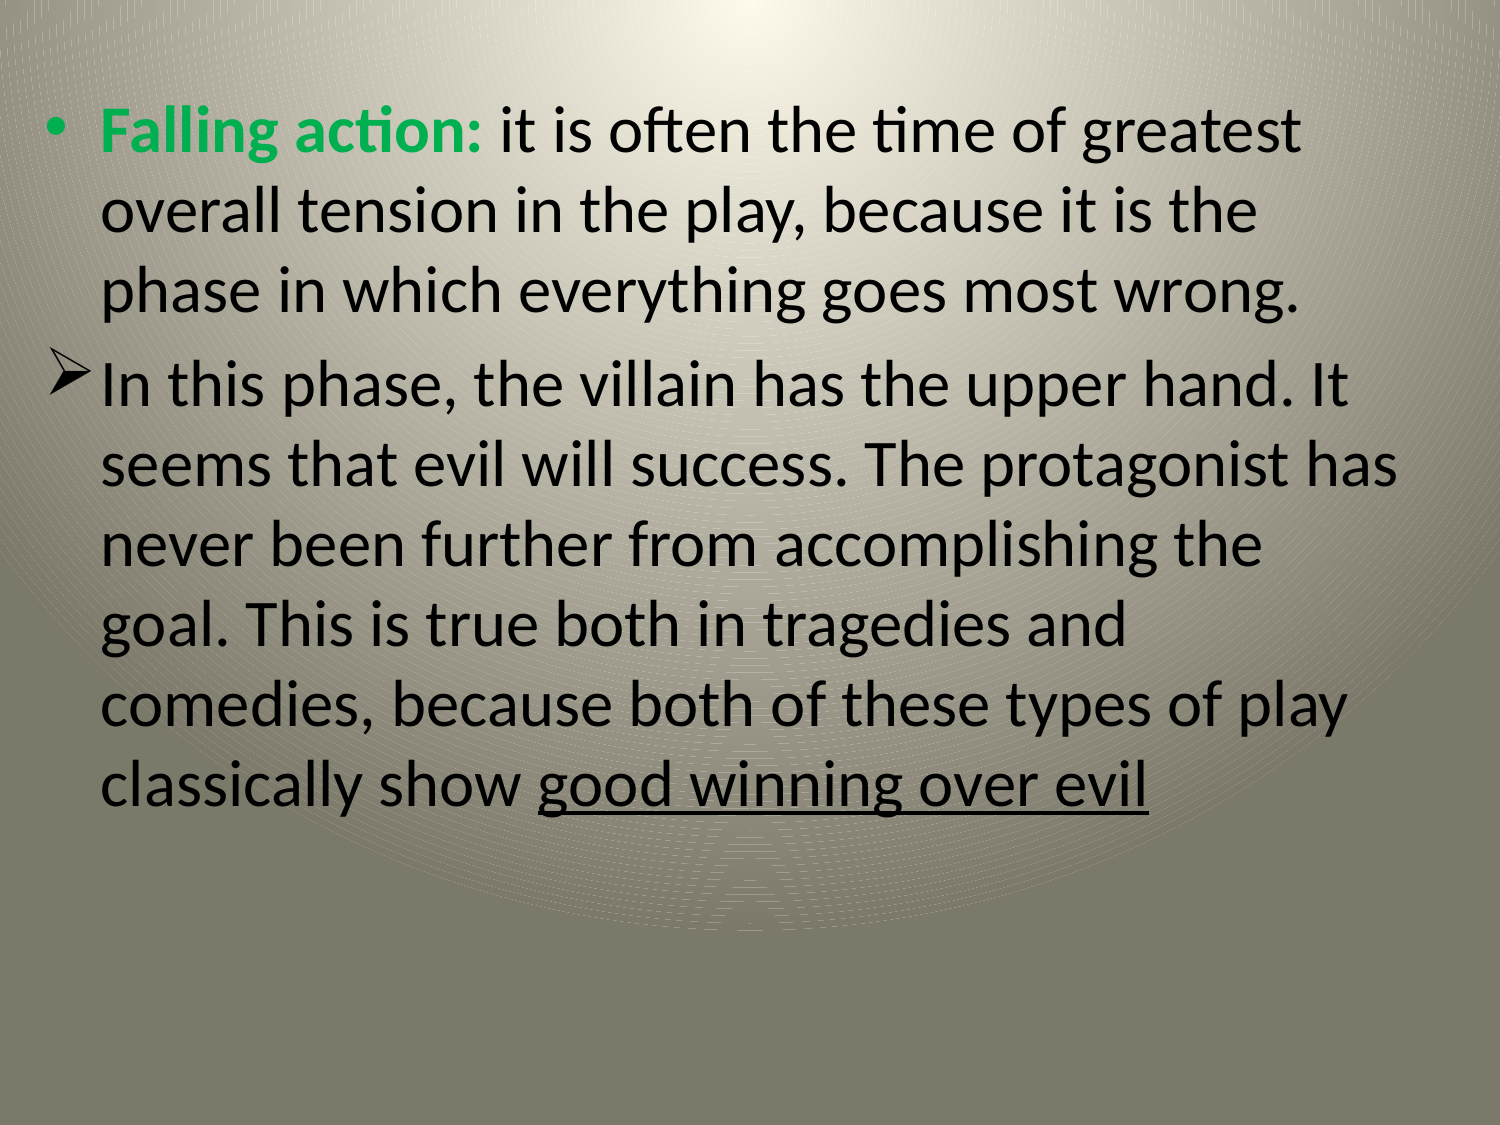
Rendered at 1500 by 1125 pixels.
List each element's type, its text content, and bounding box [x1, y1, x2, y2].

list Falling action: it is often the time of greatest overall tension in the play, because it is the phase in which everything goes most wrong. In this phase, the villain has the upper hand. It seems that evil will success. The protagonist has never been further from accomplishing the goal. This is true both in tragedies and comedies, because both of these types of play classically show good winning over evil [29, 78, 1425, 1071]
